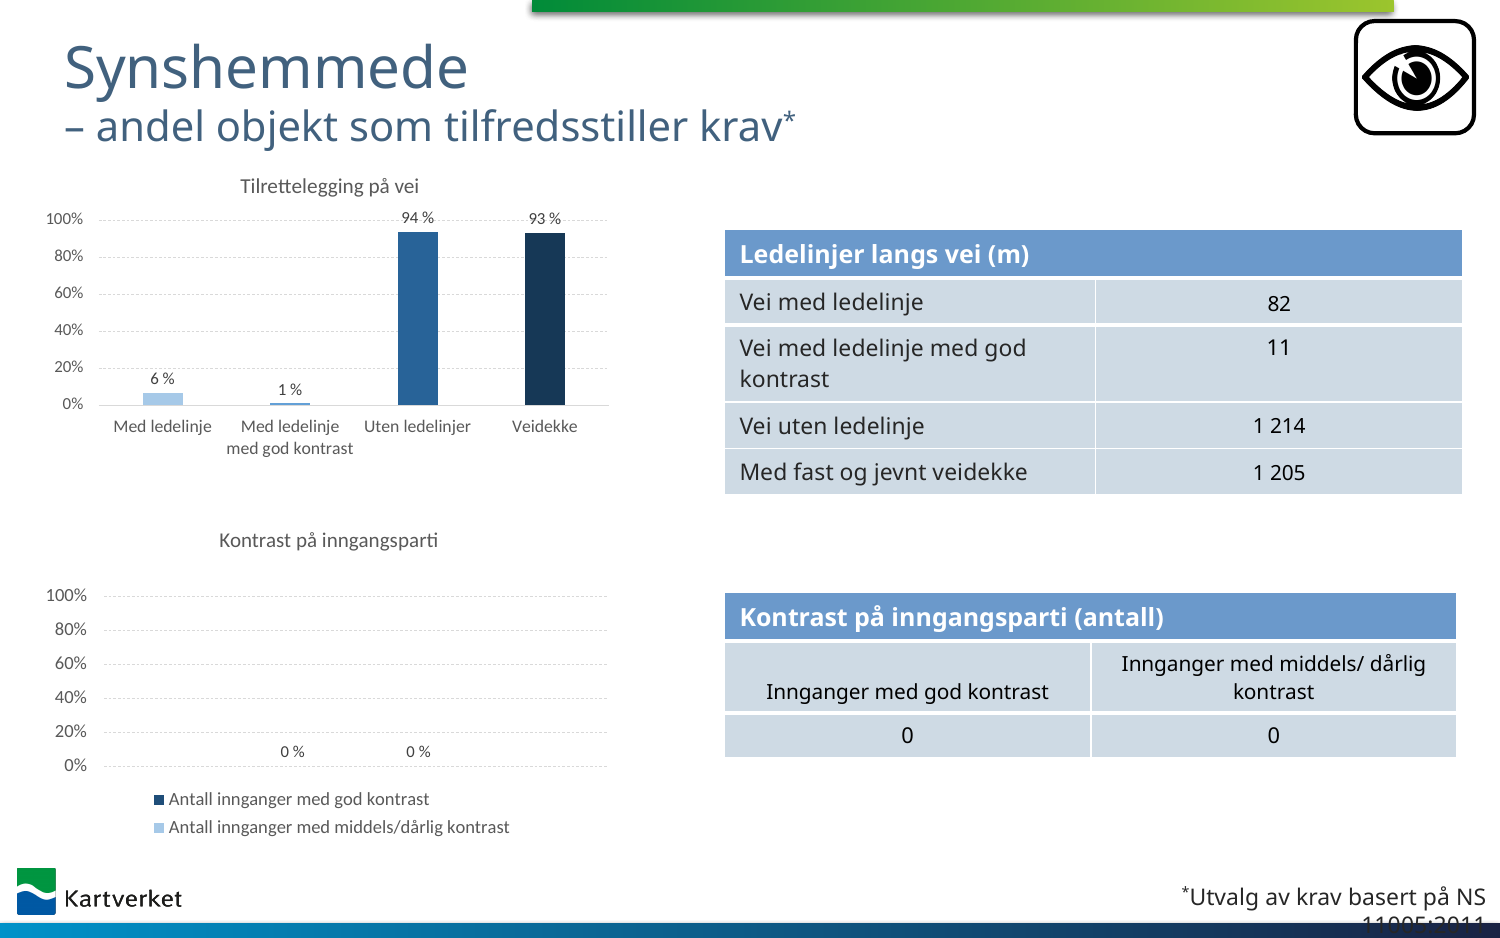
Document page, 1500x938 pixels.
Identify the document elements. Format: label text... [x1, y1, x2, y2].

table_cell Med fast og jevnt veidekke [725, 449, 1095, 494]
table_cell 1 214 [1096, 403, 1462, 448]
table_cell Vei med ledelinje [725, 280, 1095, 323]
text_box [1355, 20, 1475, 134]
picture [41, 520, 617, 846]
table_cell Vei uten ledelinje [725, 403, 1095, 448]
table_cell Innganger med middels/ dårlig kontrast [1092, 643, 1456, 711]
table_cell Vei med ledelinje med god kontrast [725, 327, 1095, 401]
table_header Kontrast på inngangsparti (antall) [725, 593, 1456, 639]
table_cell 0 [725, 715, 1090, 757]
table_cell 1 205 [1096, 449, 1462, 494]
table_cell 0 [1092, 715, 1456, 757]
picture [41, 166, 619, 492]
text_box *Utvalg av krav basert på NS 11005:2011 [1068, 873, 1500, 938]
table_cell 82 [1096, 280, 1462, 323]
table_cell 11 [1096, 327, 1462, 401]
text_box Synshemmede – andel objekt som tilfredsstiller krav* [49, 24, 1431, 158]
table_cell Innganger med god kontrast [725, 643, 1090, 711]
table_header Ledelinjer langs vei (m) [725, 230, 1462, 276]
